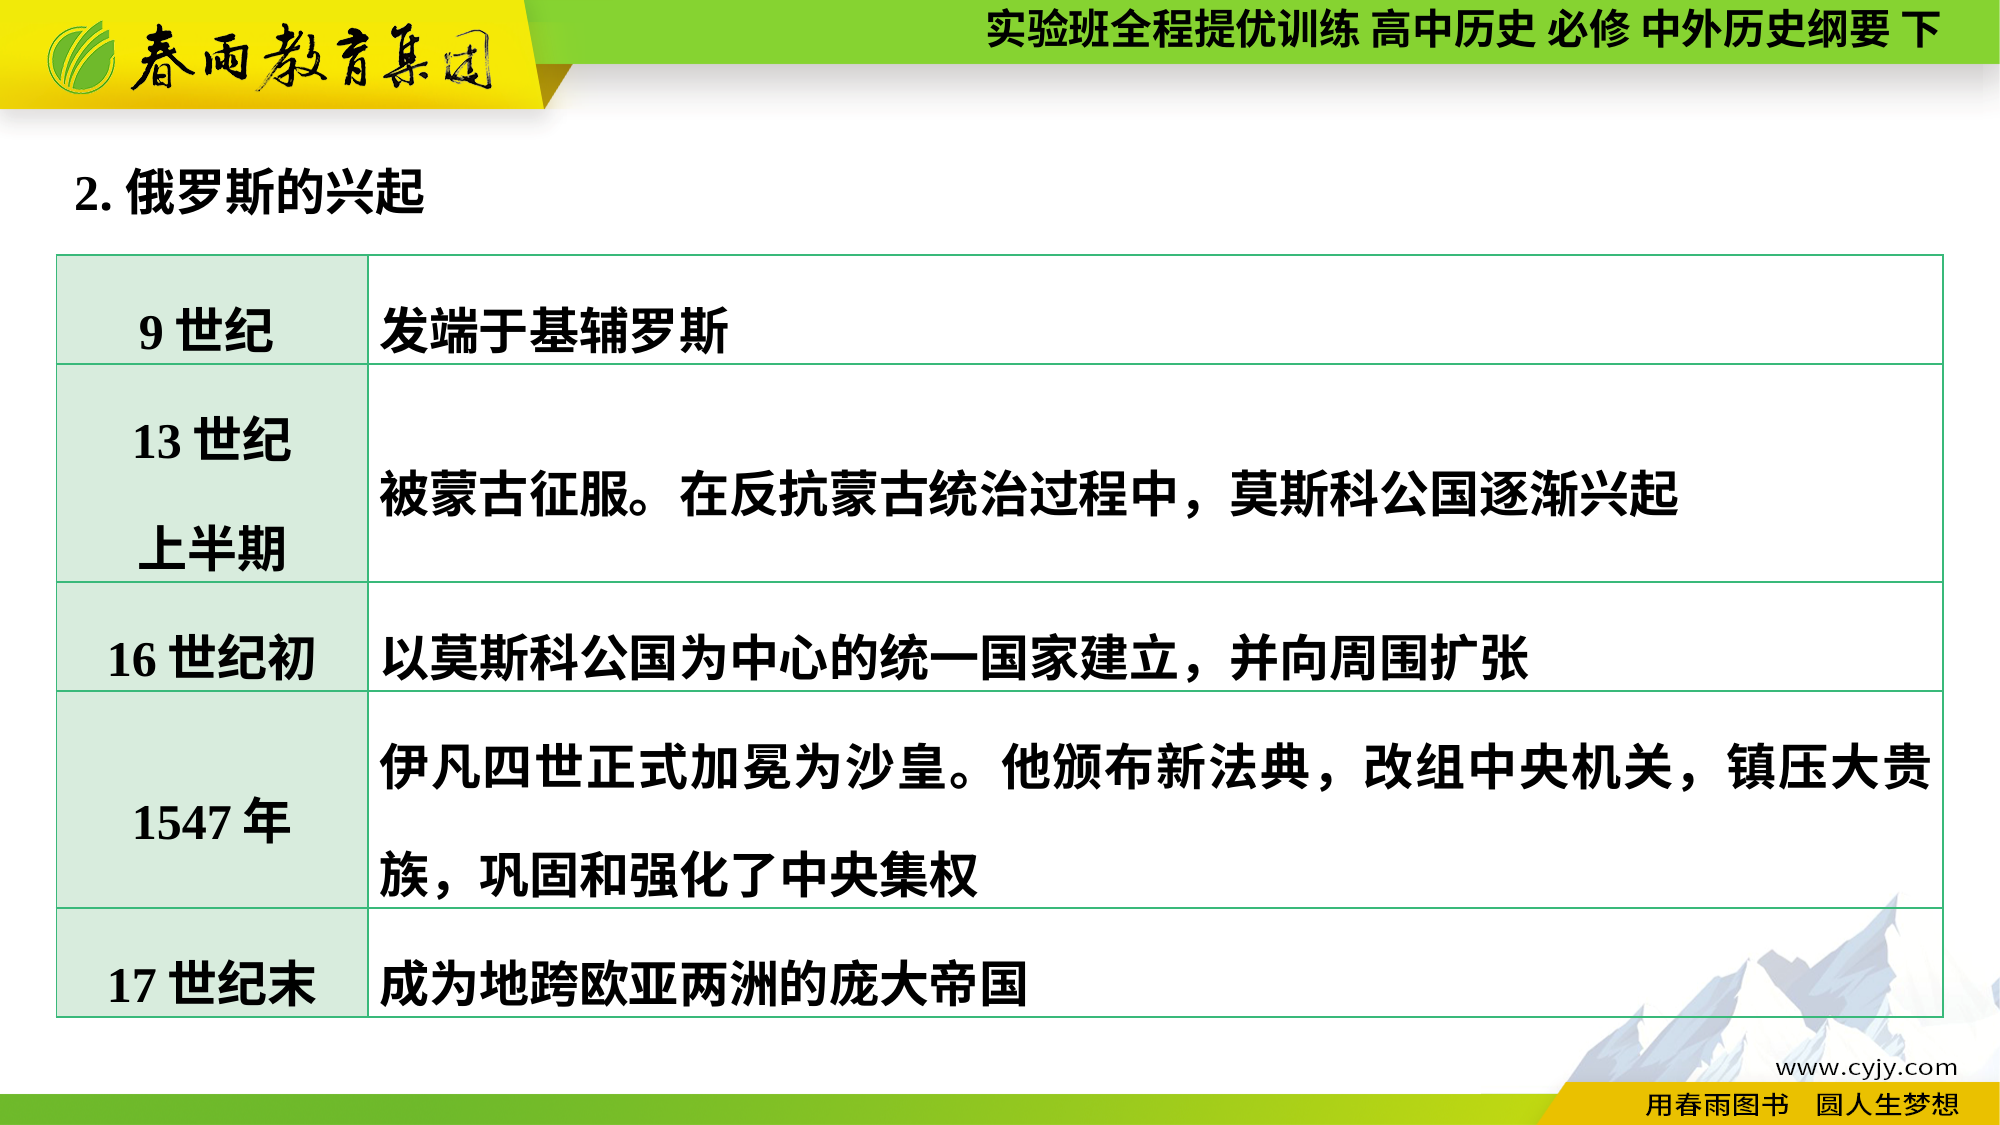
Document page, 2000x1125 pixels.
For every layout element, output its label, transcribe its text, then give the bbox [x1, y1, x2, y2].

table_cell 以莫斯科公国为中心的统一国家建立，并向周围扩张 [369, 583, 1942, 690]
table_cell 被蒙古征服。在反抗蒙古统治过程中，莫斯科公国逐渐兴起 [369, 365, 1942, 581]
table_cell 成为地跨欧亚两洲的庞大帝国 [369, 909, 1942, 1016]
table_cell 16世纪初 [57, 583, 367, 690]
table_cell 17世纪末 [57, 909, 367, 1016]
table_cell 13世纪 上半期 [57, 365, 367, 581]
picture [0, 0, 2000, 1125]
table_header 发端于基辅罗斯 [369, 256, 1942, 363]
table_header 9世纪 [57, 256, 367, 363]
table_cell 伊凡四世正式加冕为沙皇。他颁布新法典，改组中央机关，镇压大贵族，巩固和强化了中央集权 [369, 692, 1942, 907]
list 2.俄罗斯的兴起 [59, 122, 1944, 217]
table_cell 1547年 [57, 692, 367, 907]
